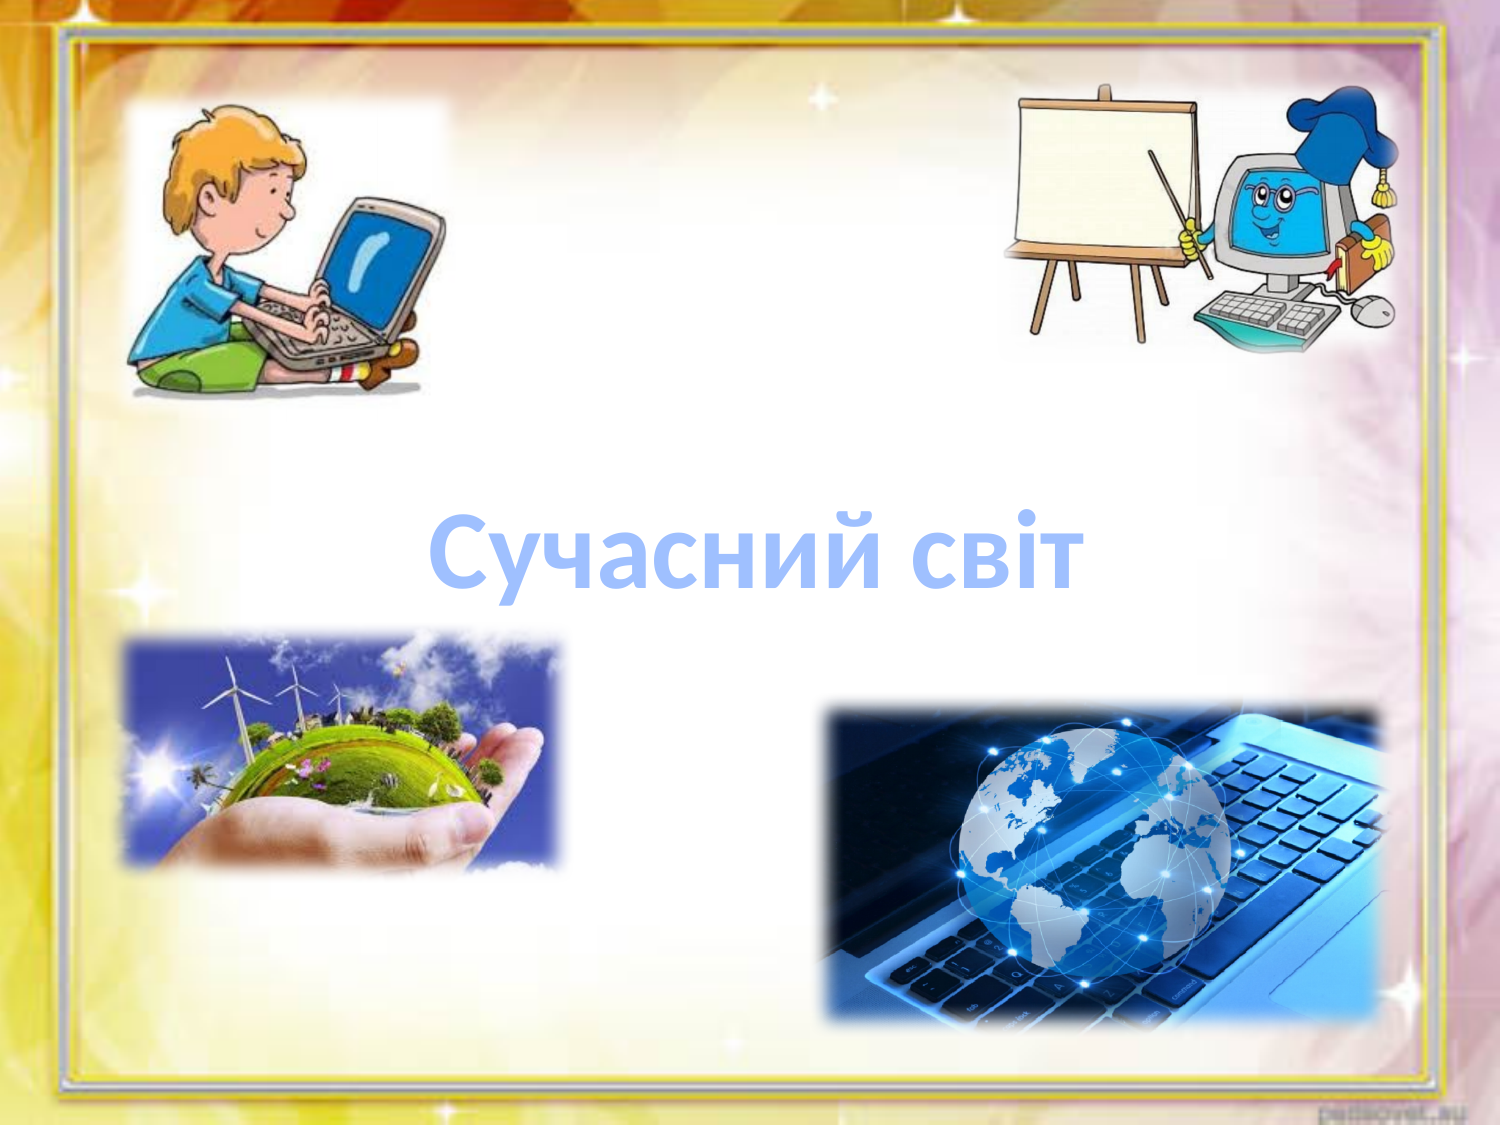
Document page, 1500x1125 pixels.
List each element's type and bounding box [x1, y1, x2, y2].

picture [808, 691, 1395, 1038]
picture [105, 620, 575, 884]
picture [995, 70, 1411, 364]
list [0, 0, 1500, 1125]
picture [105, 81, 469, 423]
